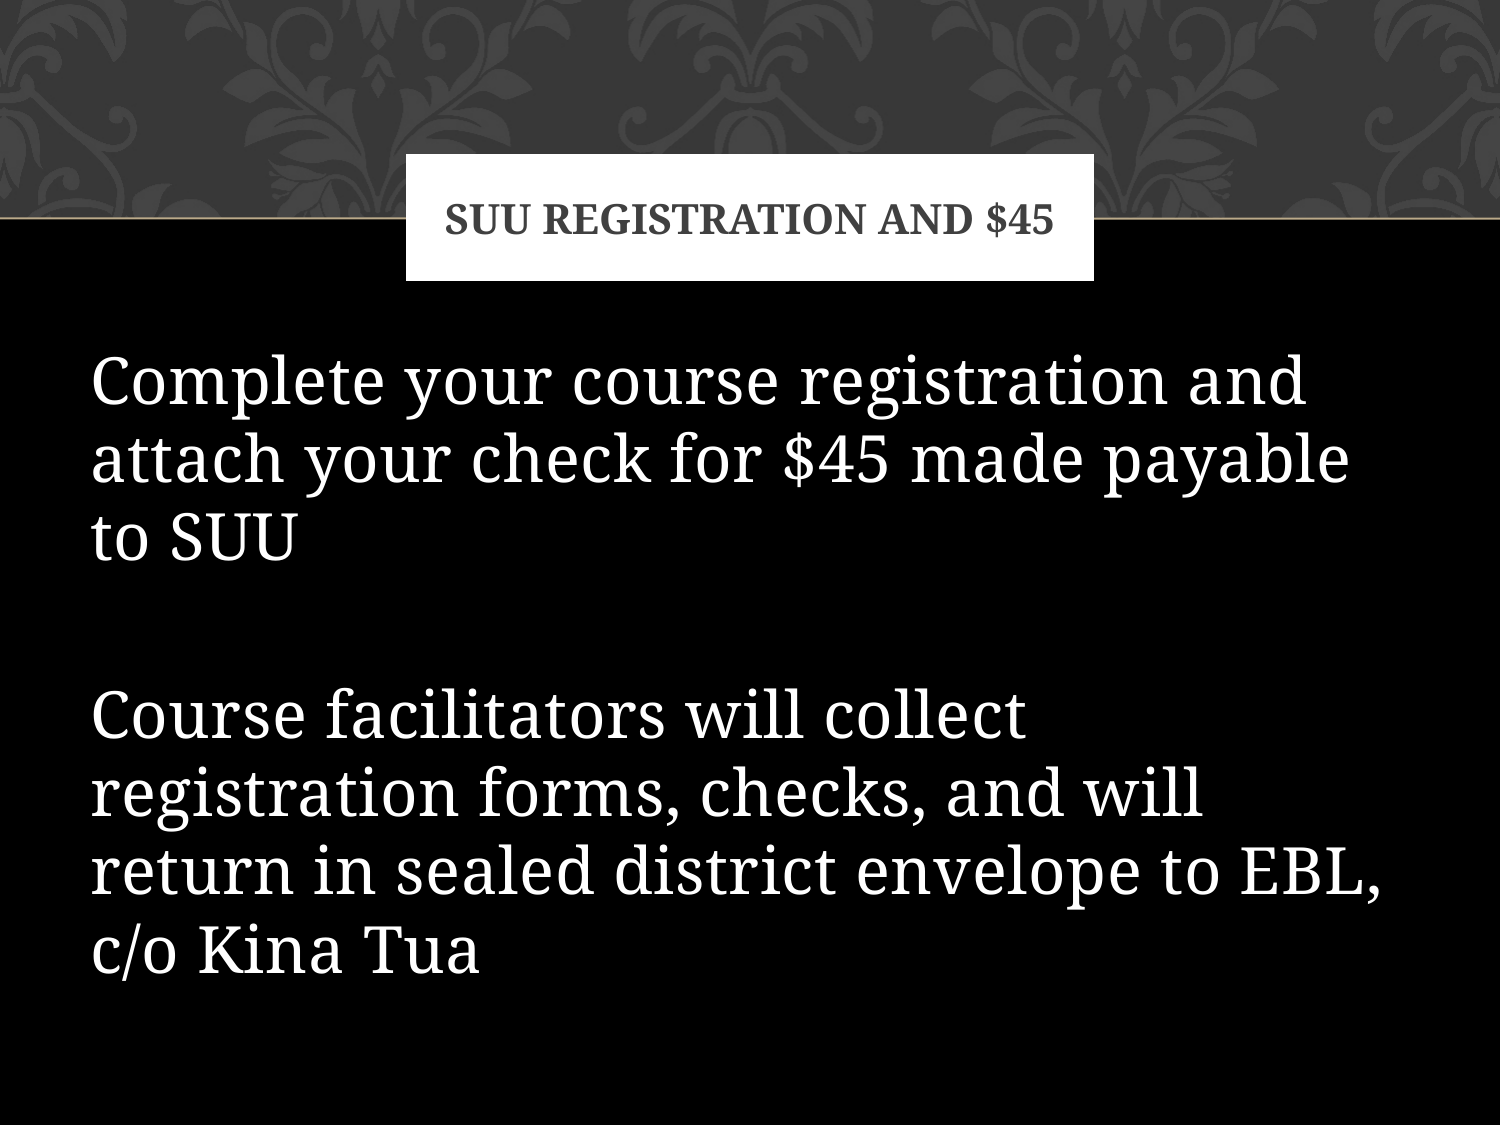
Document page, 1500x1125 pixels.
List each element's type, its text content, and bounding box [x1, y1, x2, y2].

list Complete your course registration and attach your check for $45 made payable to SUU Course facilitators will collect registration forms, checks, and will return in sealed district envelope to EBL, c/o Kina Tua [75, 331, 1425, 1000]
title SUU Registration and $45 [406, 154, 1094, 281]
